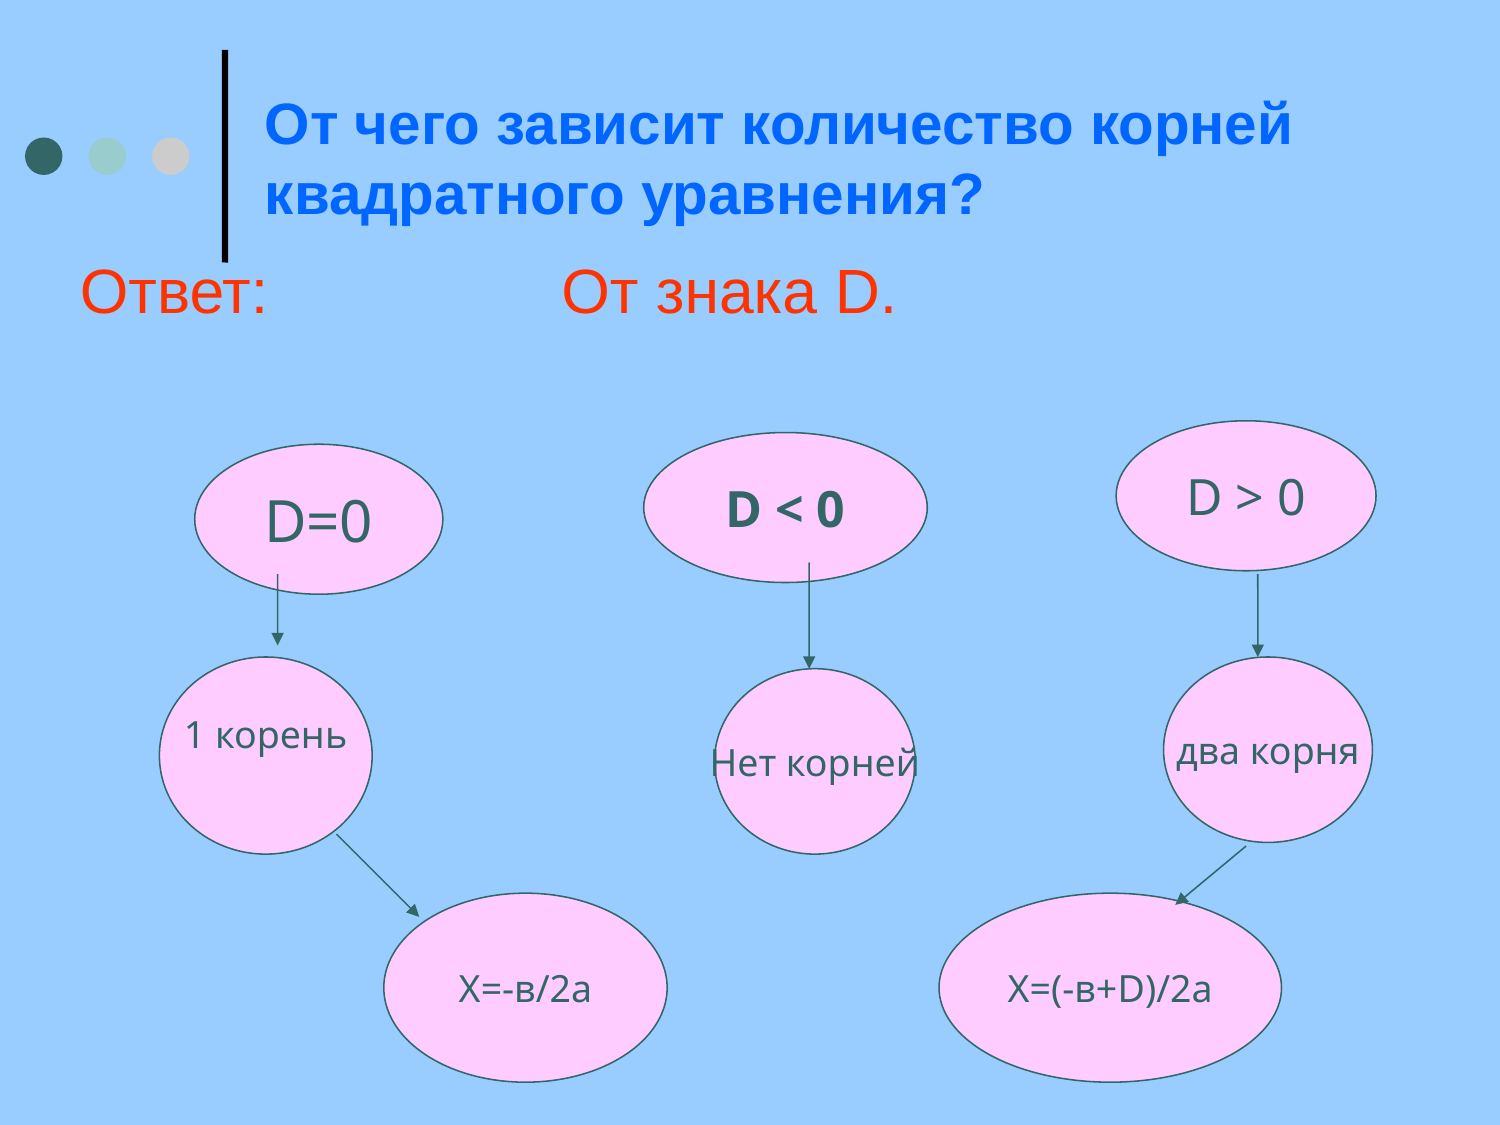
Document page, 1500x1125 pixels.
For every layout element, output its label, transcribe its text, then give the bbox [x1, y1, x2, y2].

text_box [159, 420, 1377, 1083]
title От чего зависит количество корней квадратного уравнения? [249, 31, 1400, 243]
list Ответ: От знака D. [64, 243, 1415, 986]
